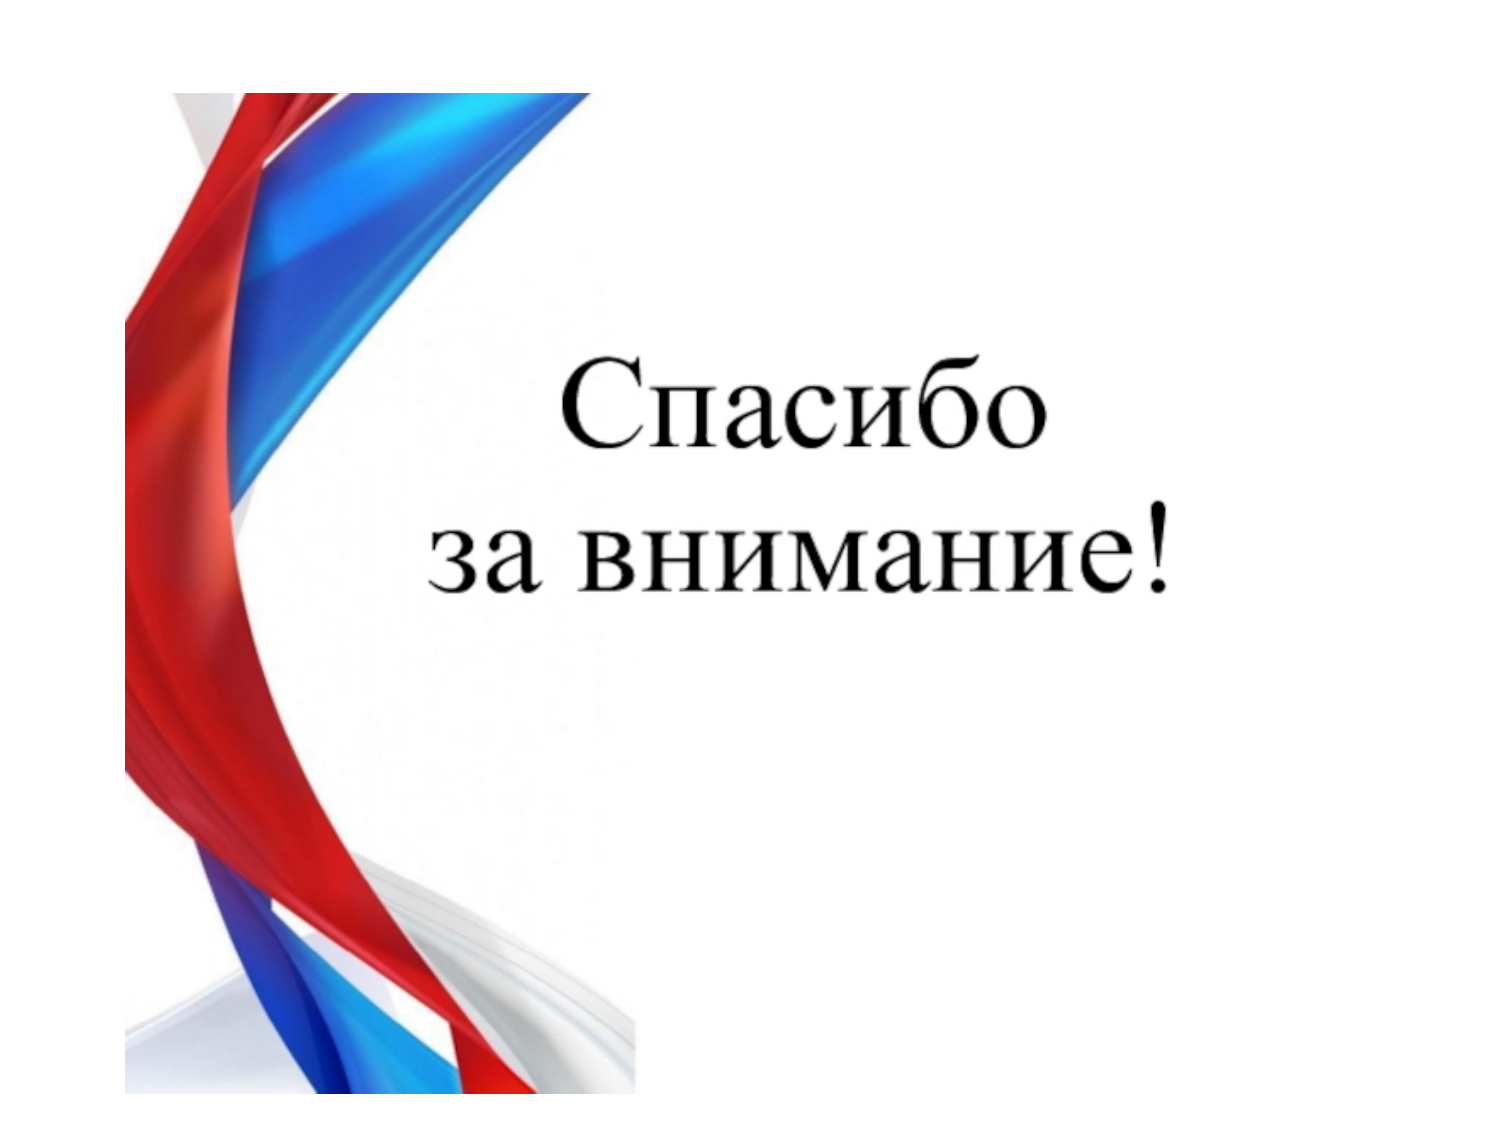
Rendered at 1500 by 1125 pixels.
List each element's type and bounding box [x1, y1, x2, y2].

picture [124, 93, 1483, 1095]
